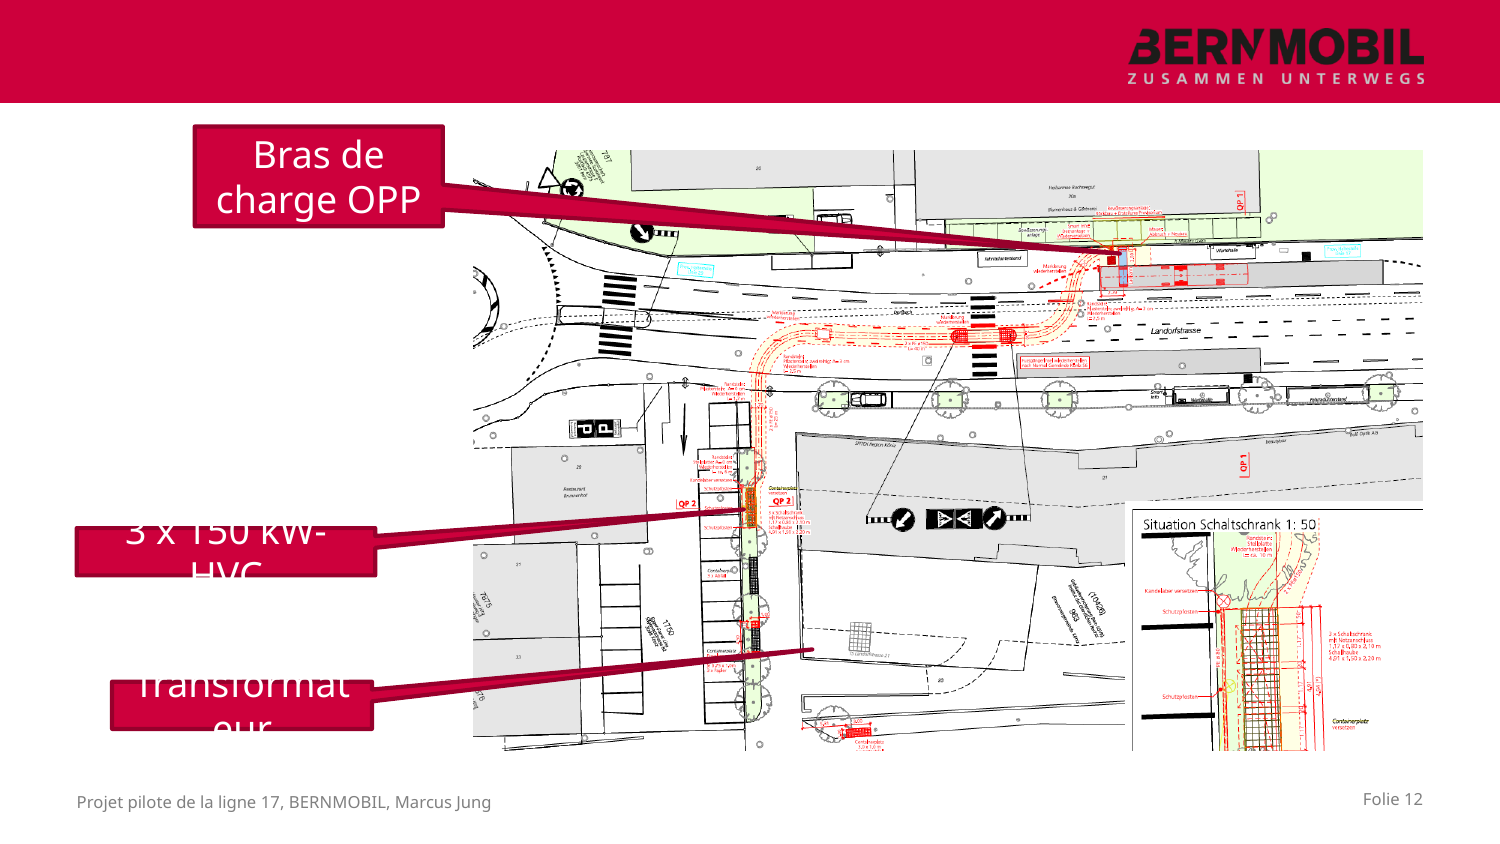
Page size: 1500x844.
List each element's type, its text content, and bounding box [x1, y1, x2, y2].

picture [1128, 28, 1424, 84]
slide_number Folie 12 [1068, 776, 1424, 812]
picture [473, 149, 1423, 751]
text_box Transformateur [109, 678, 468, 732]
footer Projet pilote de la ligne 17, BERNMOBIL, Marcus Jung [76, 776, 1045, 812]
text_box Bras de charge OPP [192, 124, 468, 229]
text_box 3 x 150 kW-HVC [74, 526, 468, 578]
